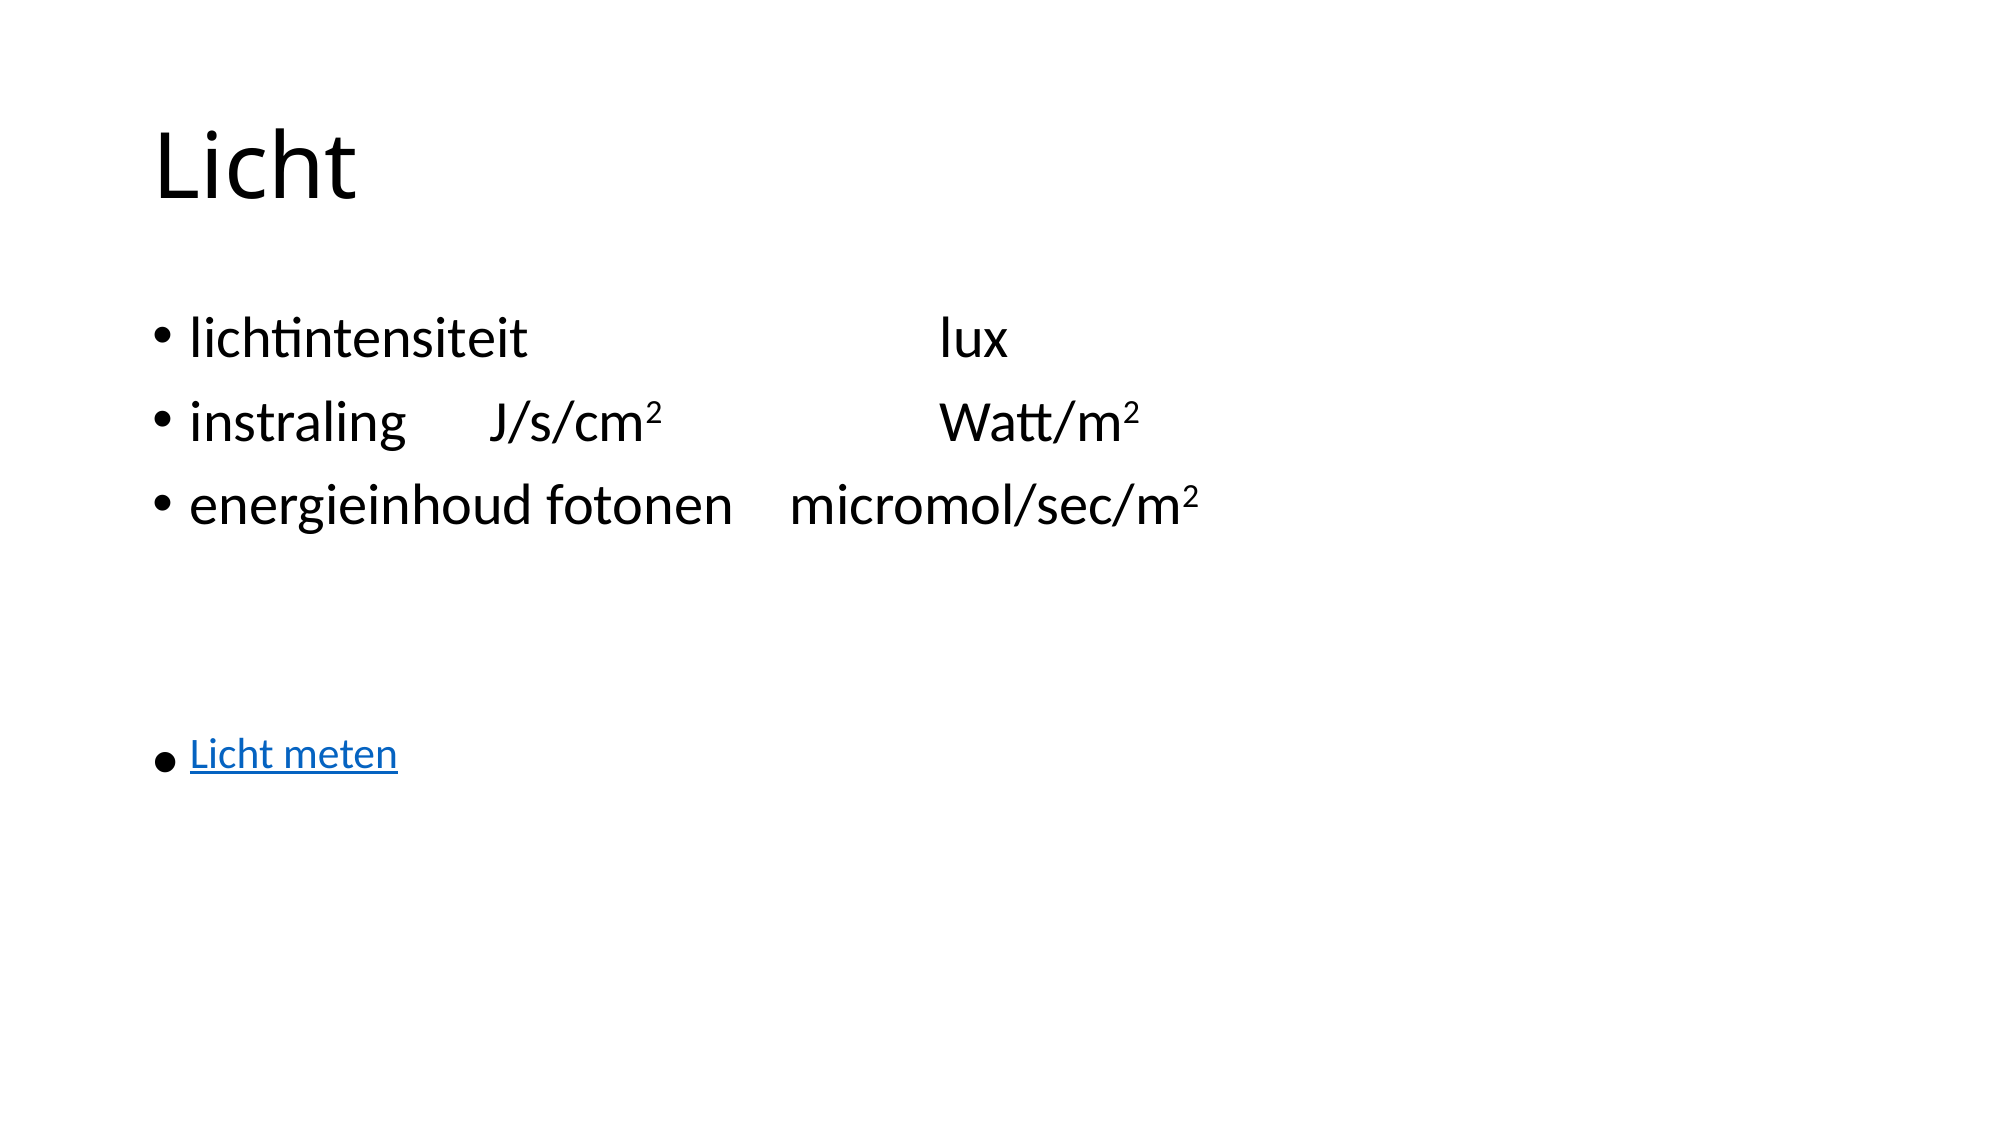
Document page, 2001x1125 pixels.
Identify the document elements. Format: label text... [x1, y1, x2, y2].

list lichtintensiteit lux instraling J/s/cm2 Watt/m2 energieinhoud fotonen micromol/sec/m2 Licht meten [137, 299, 1863, 1014]
title Licht [137, 59, 1863, 278]
